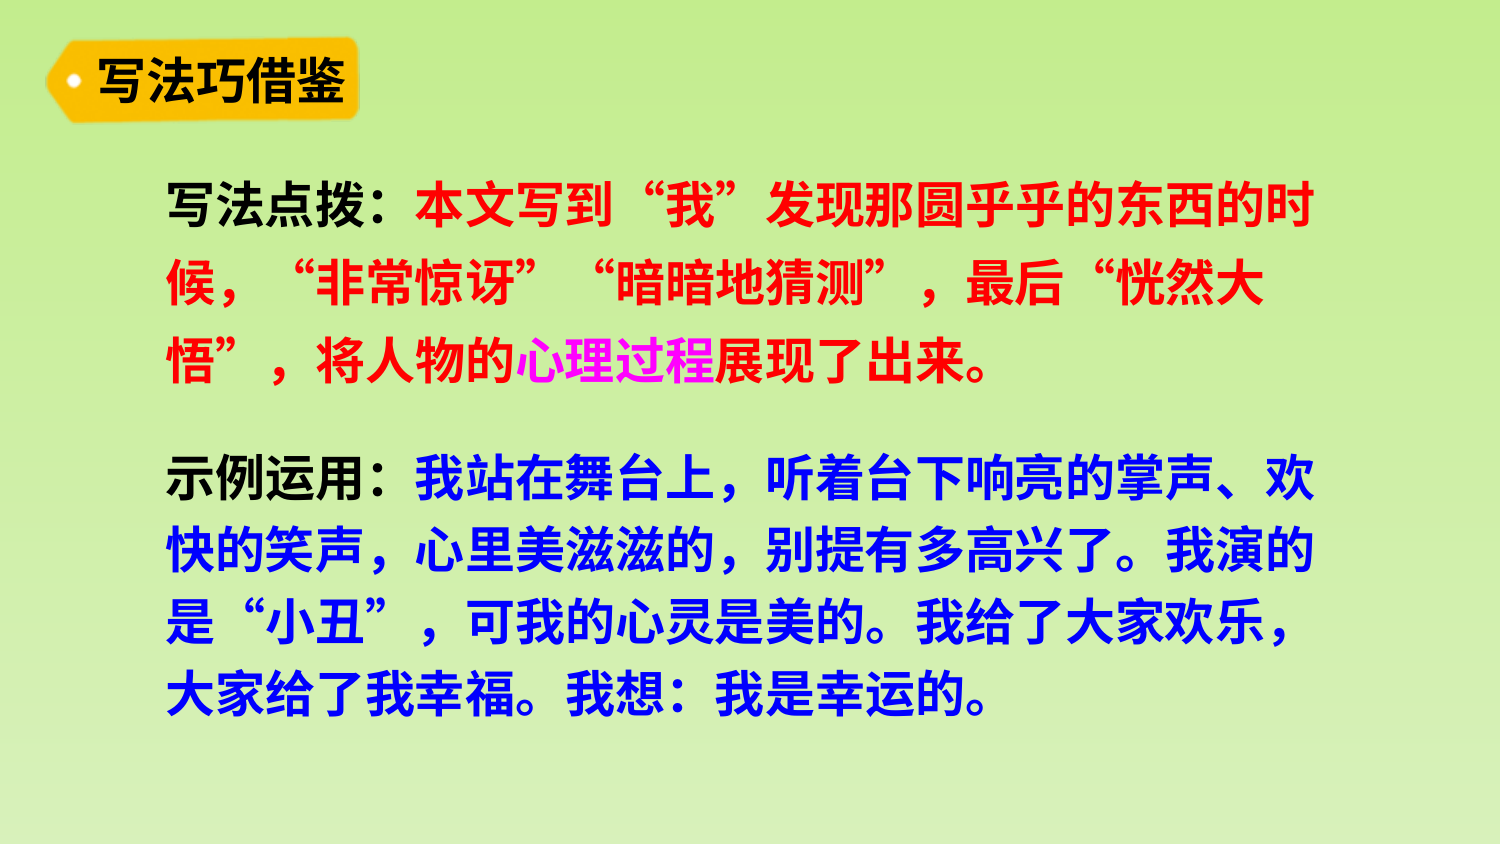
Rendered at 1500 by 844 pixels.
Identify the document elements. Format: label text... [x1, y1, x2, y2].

text_box 示例运用：我站在舞台上，听着台下响亮的掌声、欢快的笑声，心里美滋滋的，别提有多高兴了。我演的是“小丑”，可我的心灵是美的。我给了大家欢乐，大家给了我幸福。我想：我是幸运的。 [150, 427, 1365, 730]
picture [32, 32, 371, 128]
text_box 写法点拨：本文写到“我”发现那圆乎乎的东西的时候，“非常惊讶”“暗暗地猜测”，最后“恍然大悟”，将人物的心理过程展现了出来。 [150, 148, 1365, 397]
